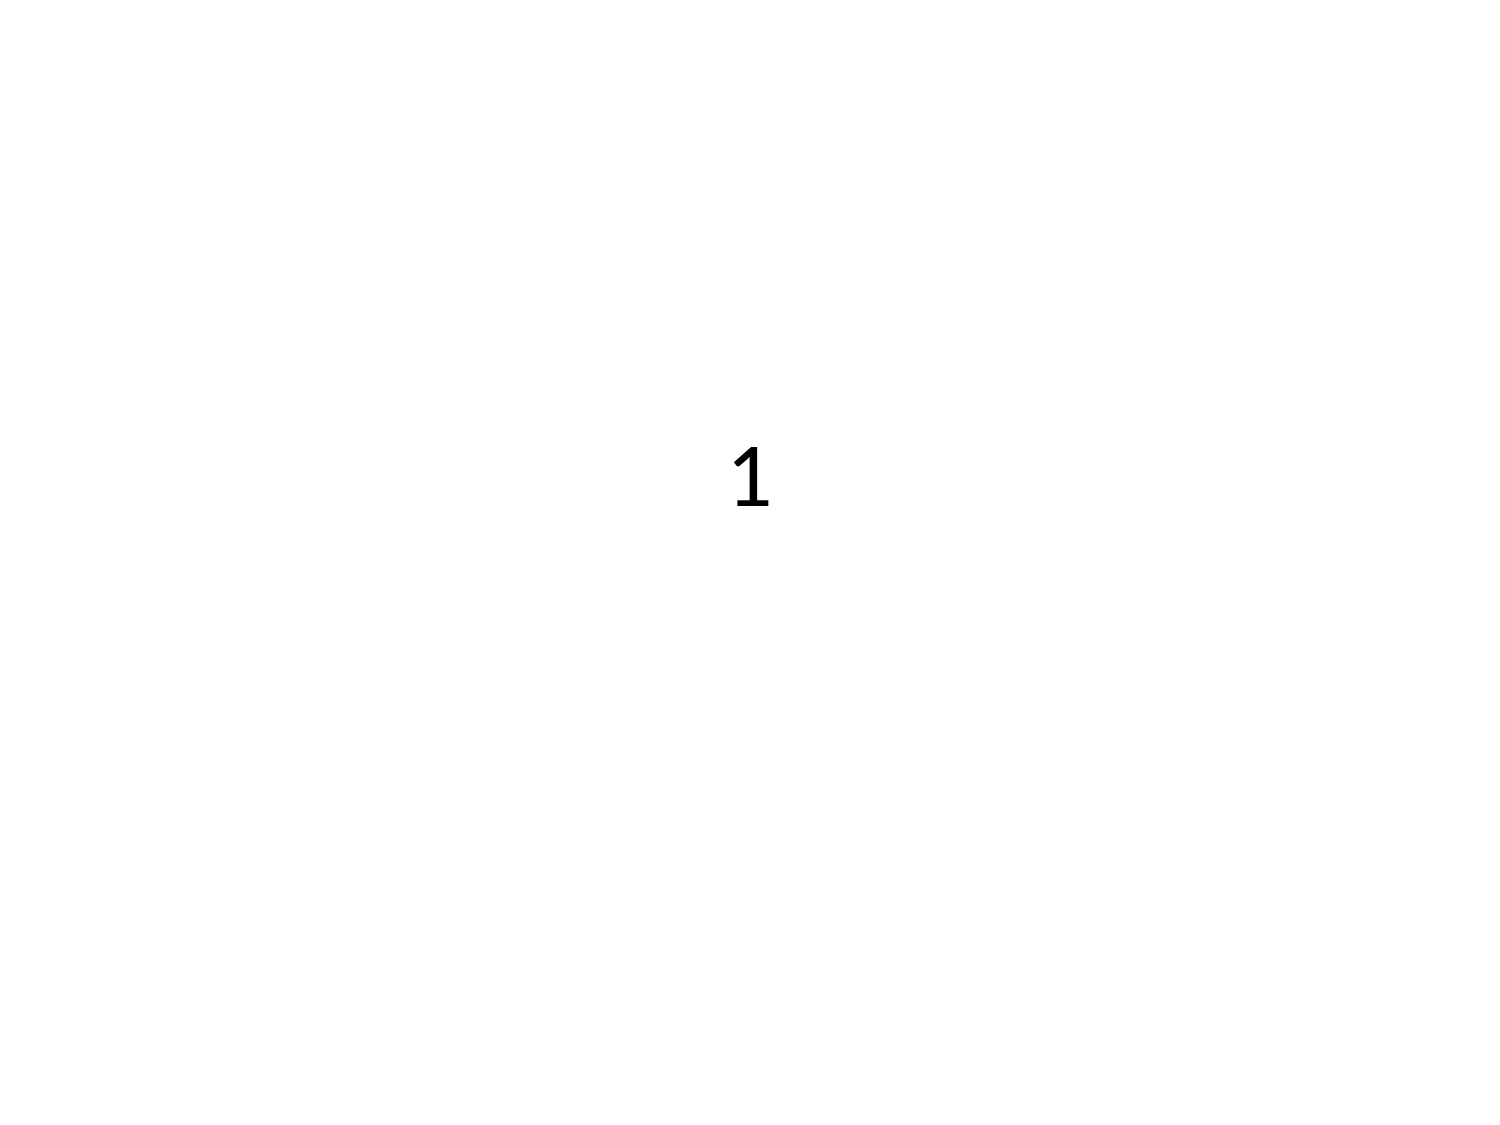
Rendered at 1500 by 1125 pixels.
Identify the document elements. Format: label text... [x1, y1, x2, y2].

title 1 [112, 349, 1388, 591]
